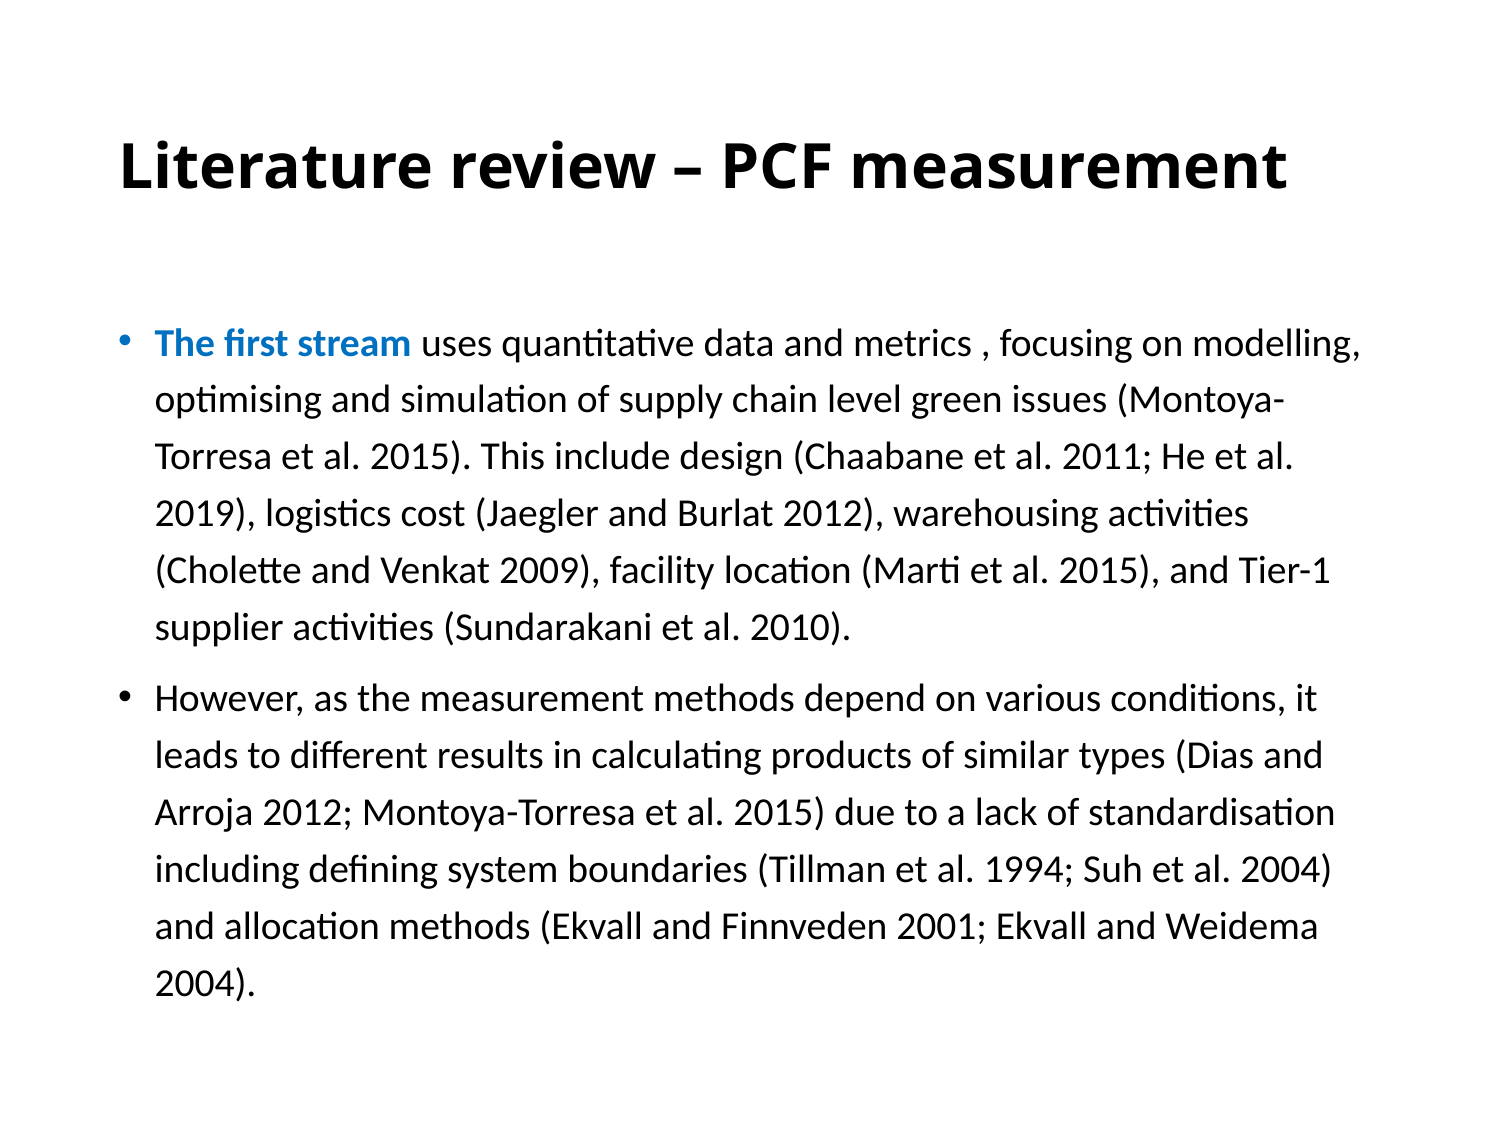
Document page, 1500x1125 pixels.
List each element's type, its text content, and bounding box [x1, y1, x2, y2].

list The first stream uses quantitative data and metrics , focusing on modelling, optimising and simulation of supply chain level green issues (Montoya-Torresa et al. 2015). This include design (Chaabane et al. 2011; He et al. 2019), logistics cost (Jaegler and Burlat 2012), warehousing activities (Cholette and Venkat 2009), facility location (Marti et al. 2015), and Tier-1 supplier activities (Sundarakani et al. 2010). However, as the measurement methods depend on various conditions, it leads to different results in calculating products of similar types (Dias and Arroja 2012; Montoya-Torresa et al. 2015) due to a lack of standardisation including defining system boundaries (Tillman et al. 1994; Suh et al. 2004) and allocation methods (Ekvall and Finnveden 2001; Ekvall and Weidema 2004). [103, 299, 1397, 1014]
title Literature review – PCF measurement [103, 59, 1397, 278]
